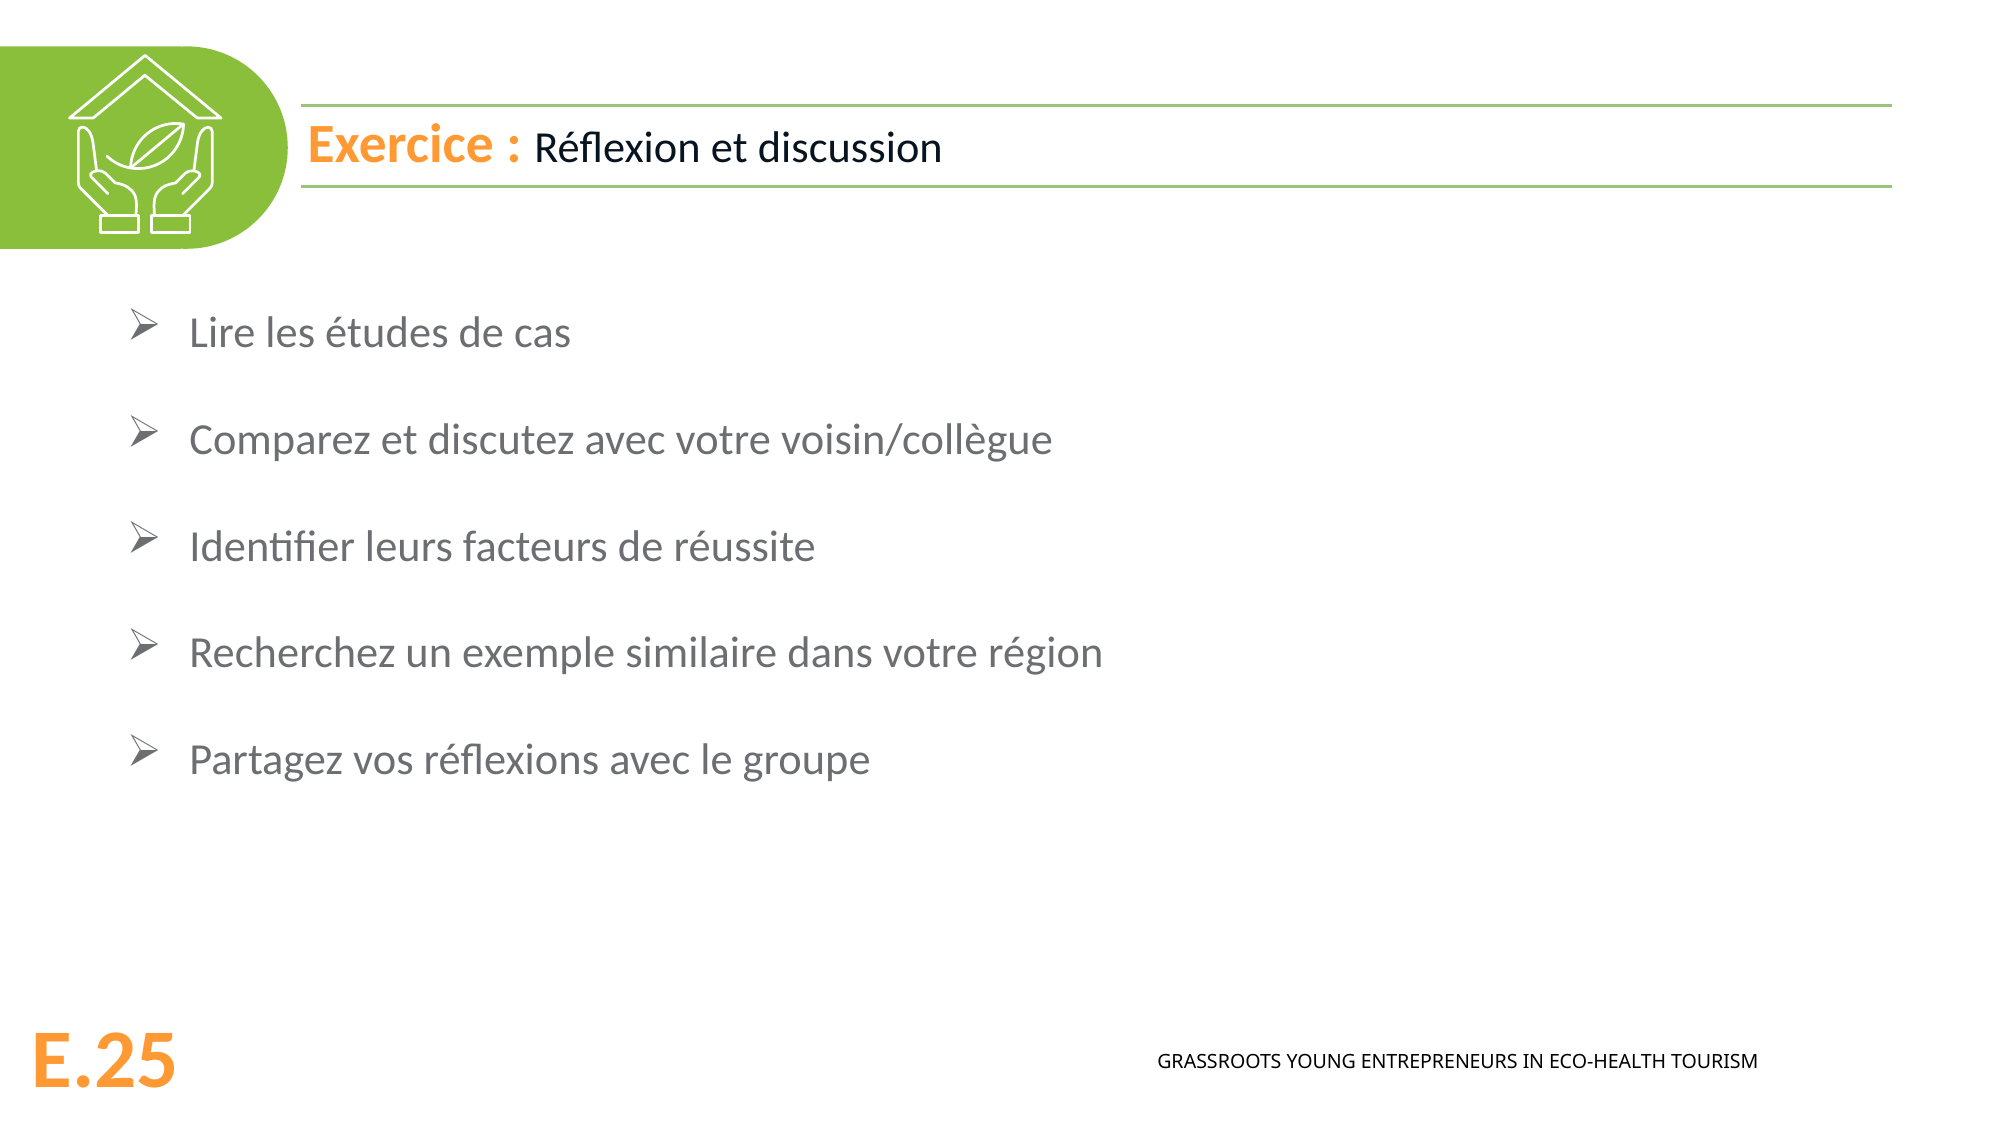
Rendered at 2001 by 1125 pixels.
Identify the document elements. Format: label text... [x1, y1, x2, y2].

text_box [0, 46, 288, 249]
text_box E.25 [11, 1019, 300, 1125]
list Exercice : Réflexion et discussion [287, 77, 1893, 249]
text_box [68, 54, 222, 233]
text_box GRASSROOTS YOUNG ENTREPRENEURS IN ECO-HEALTH TOURISM [1142, 1041, 1843, 1080]
list Lire les études de cas Comparez et discutez avec votre voisin/collègue Identifier leurs facteurs de réussite Recherchez un exemple similaire dans votre région Partagez vos réflexions avec le groupe [106, 283, 1904, 998]
